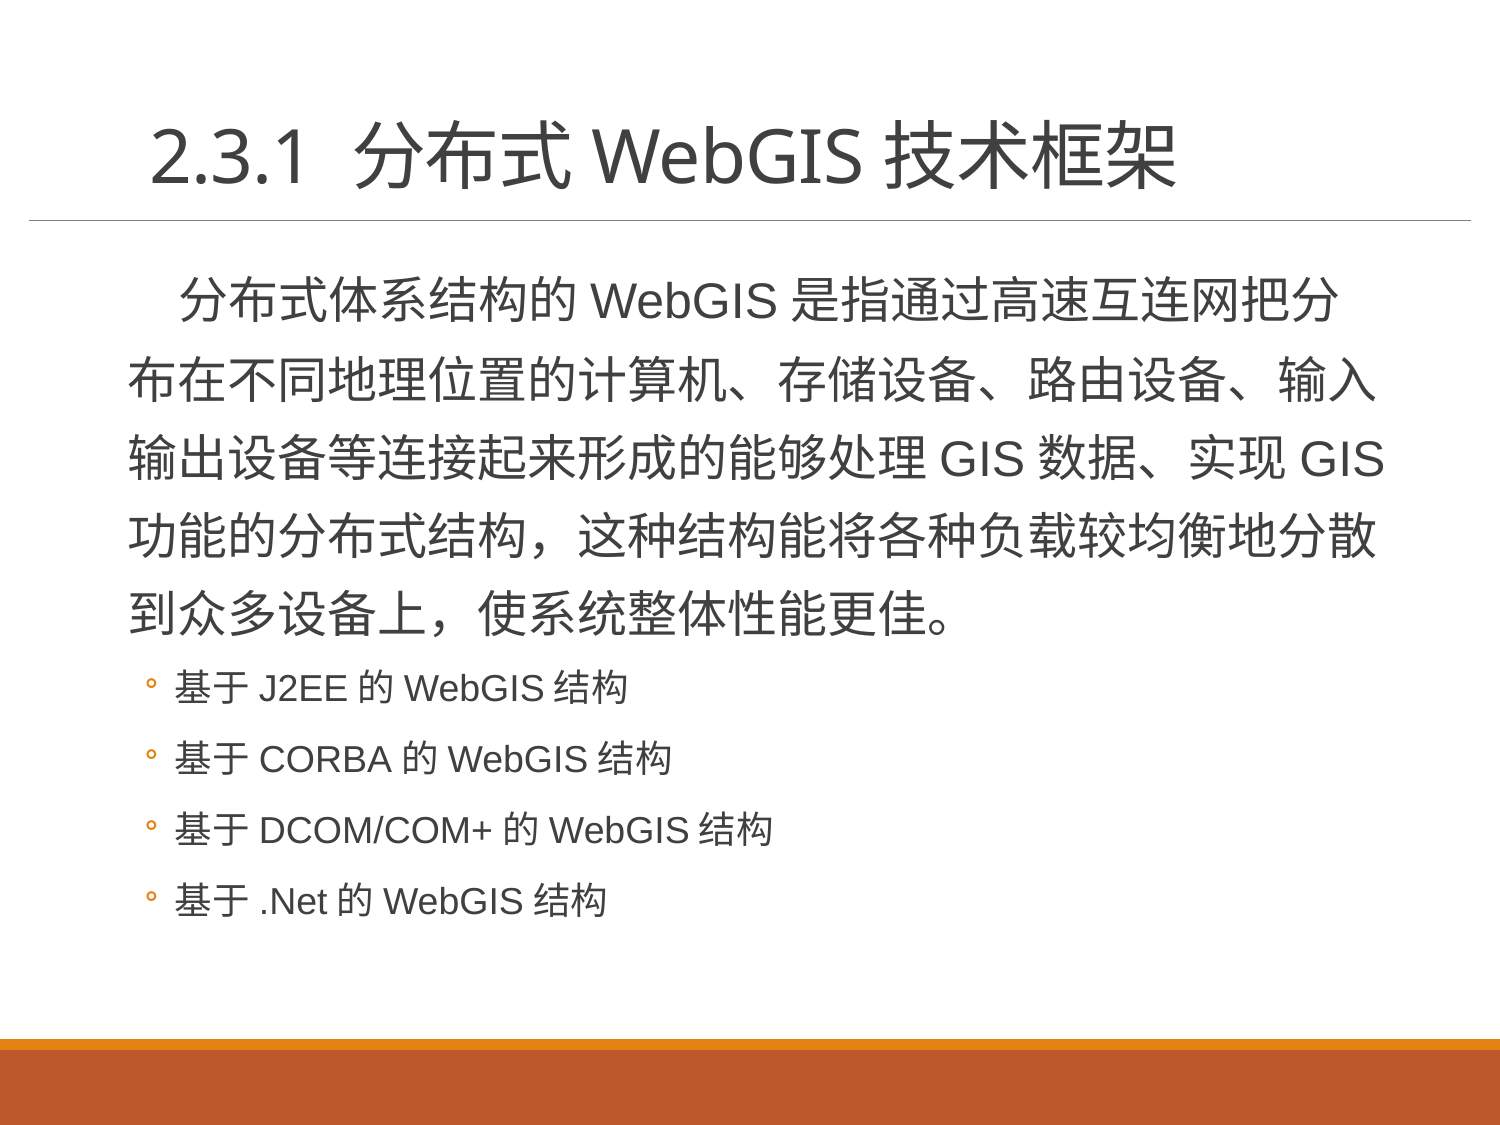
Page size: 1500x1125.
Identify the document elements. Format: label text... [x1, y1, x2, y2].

list 分布式体系结构的WebGIS是指通过高速互连网把分布在不同地理位置的计算机、存储设备、路由设备、输入输出设备等连接起来形成的能够处理GIS数据、实现GIS功能的分布式结构，这种结构能将各种负载较均衡地分散到众多设备上，使系统整体性能更佳。 基于J2EE的WebGIS结构 基于CORBA的WebGIS结构 基于DCOM/COM+的WebGIS结构 基于.Net的WebGIS结构 [112, 231, 1388, 988]
title 2.3.1 分布式WebGIS技术框架 [134, 47, 1373, 206]
